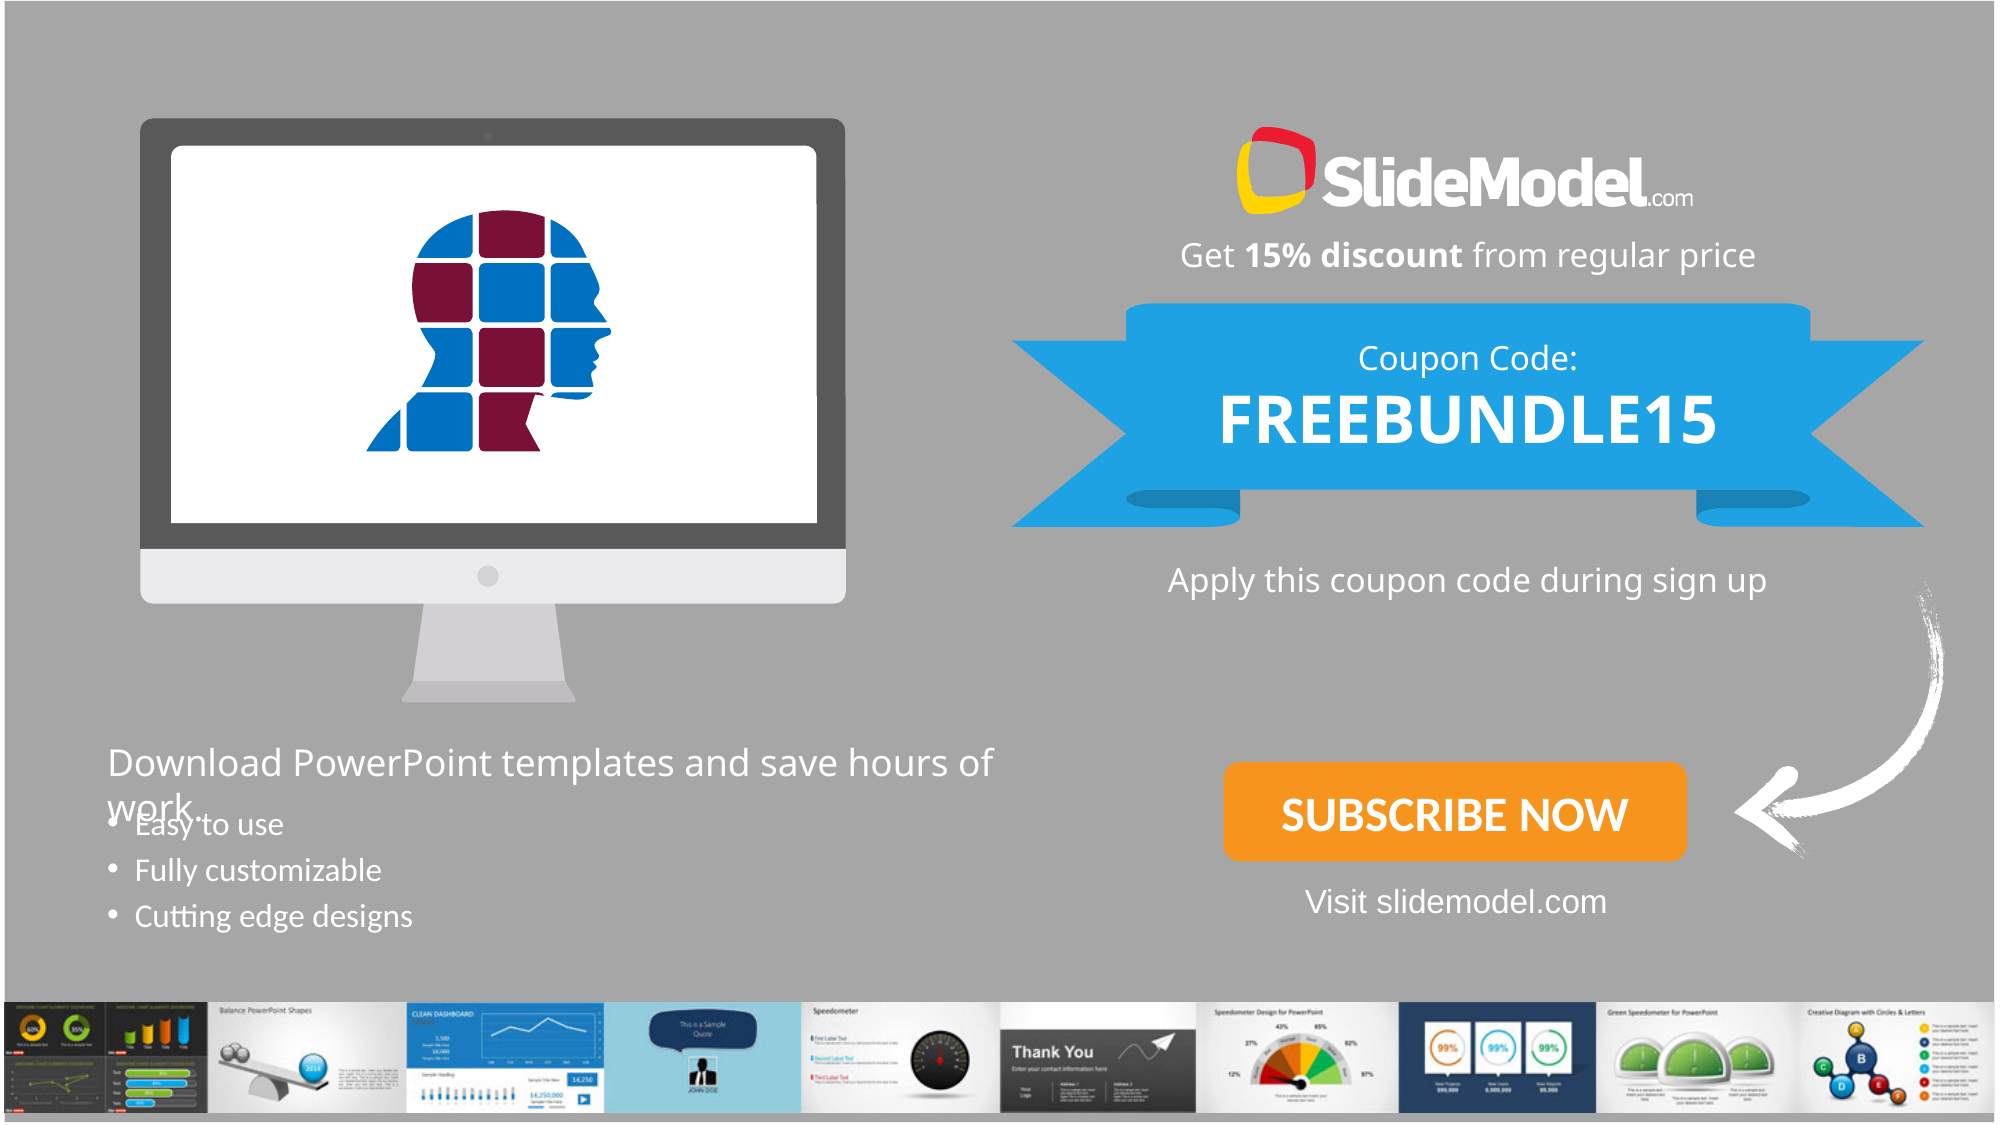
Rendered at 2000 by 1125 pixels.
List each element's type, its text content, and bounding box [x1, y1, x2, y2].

text_box [1733, 594, 1945, 860]
text_box Download PowerPoint templates and save hours of work. [92, 732, 1058, 836]
picture [1236, 127, 1693, 214]
text_box Coupon Code: FREEBUNDLE15 [1172, 329, 1764, 464]
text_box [366, 208, 612, 452]
text_box [1012, 303, 1925, 527]
text_box SUBSCRIBE NOW [1222, 760, 1689, 863]
text_box [1924, 587, 1933, 601]
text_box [140, 118, 846, 703]
text_box Get 15% discount from regular price [1057, 226, 1879, 282]
text_box [4, 1113, 1995, 1123]
picture [4, 1002, 1995, 1113]
text_box Visit slidemodel.com [1247, 874, 1665, 926]
text_box [4, 0, 1995, 1002]
text_box Easy to use Fully customizable Cutting edge designs [92, 836, 863, 942]
text_box Apply this coupon code during sign up [1129, 551, 1808, 607]
